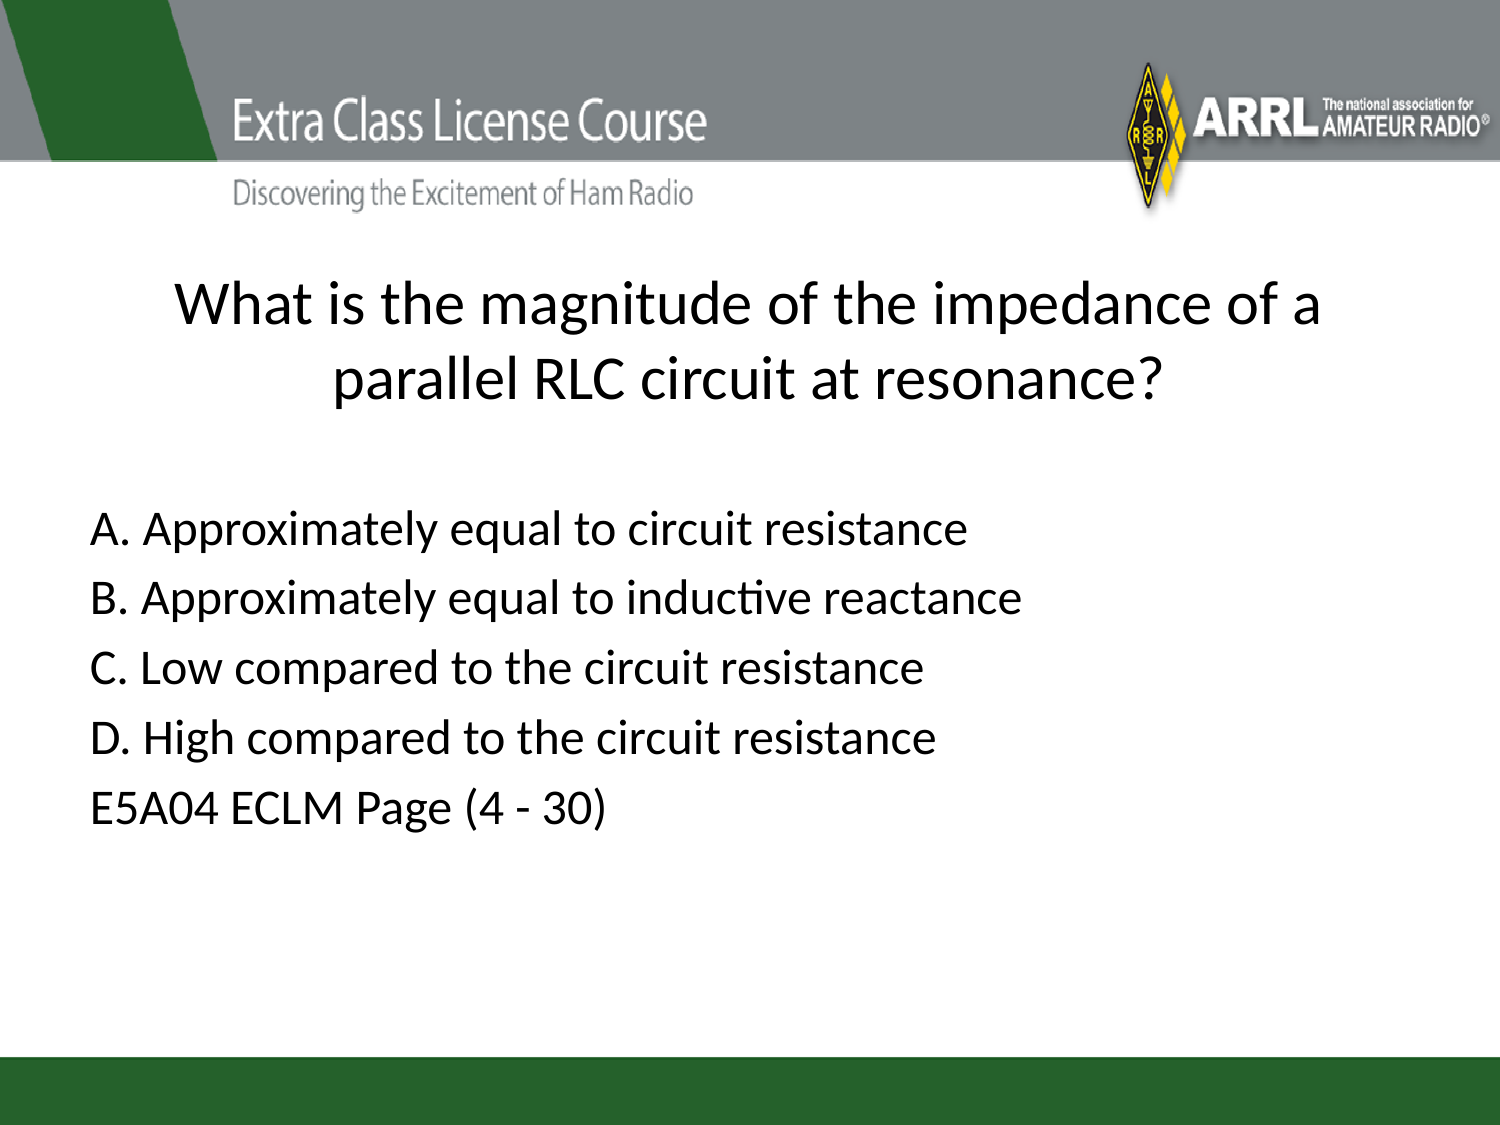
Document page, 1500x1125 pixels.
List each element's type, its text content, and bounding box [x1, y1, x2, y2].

picture [0, 0, 1500, 1125]
title What is the magnitude of the impedance of a parallel RLC circuit at resonance? [75, 254, 1425, 435]
list A. Approximately equal to circuit resistance B. Approximately equal to inductive reactance C. Low compared to the circuit resistance D. High compared to the circuit resistance E5A04 ECLM Page (4 - 30) [75, 487, 1425, 1005]
